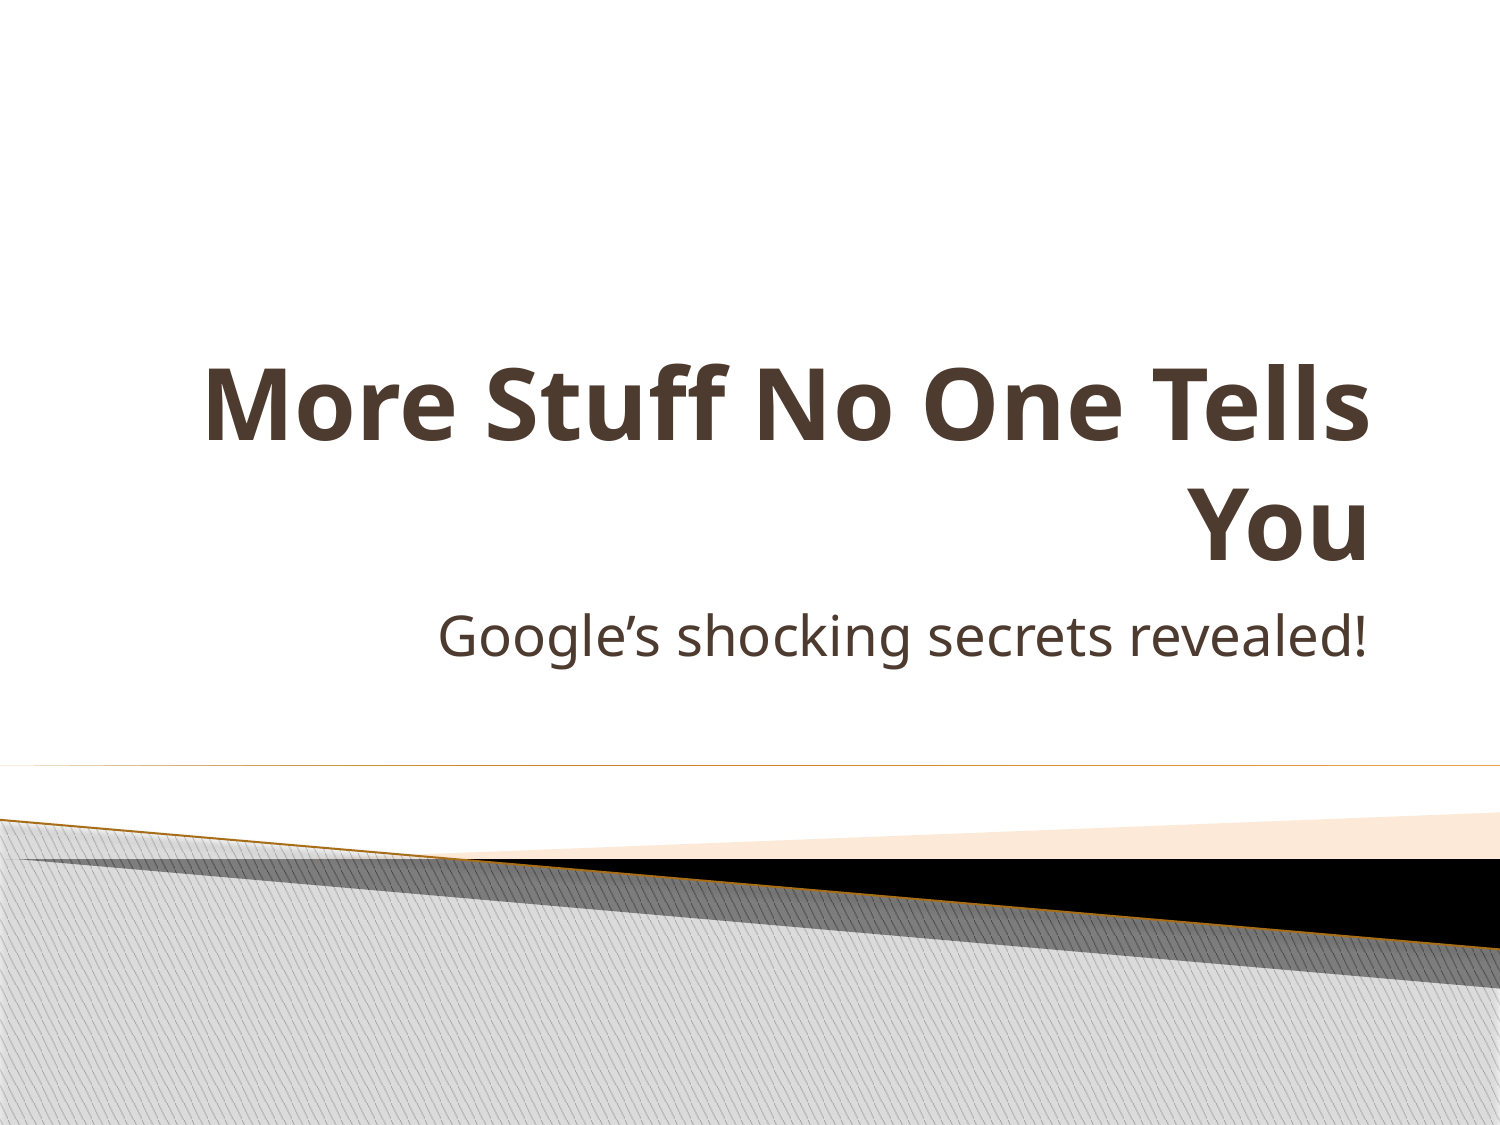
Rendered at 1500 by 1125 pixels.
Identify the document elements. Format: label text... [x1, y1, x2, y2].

title More Stuff No One Tells You [112, 287, 1388, 588]
picture [5, 859, 1500, 989]
subtitle Google’s shocking secrets revealed! [112, 592, 1388, 790]
